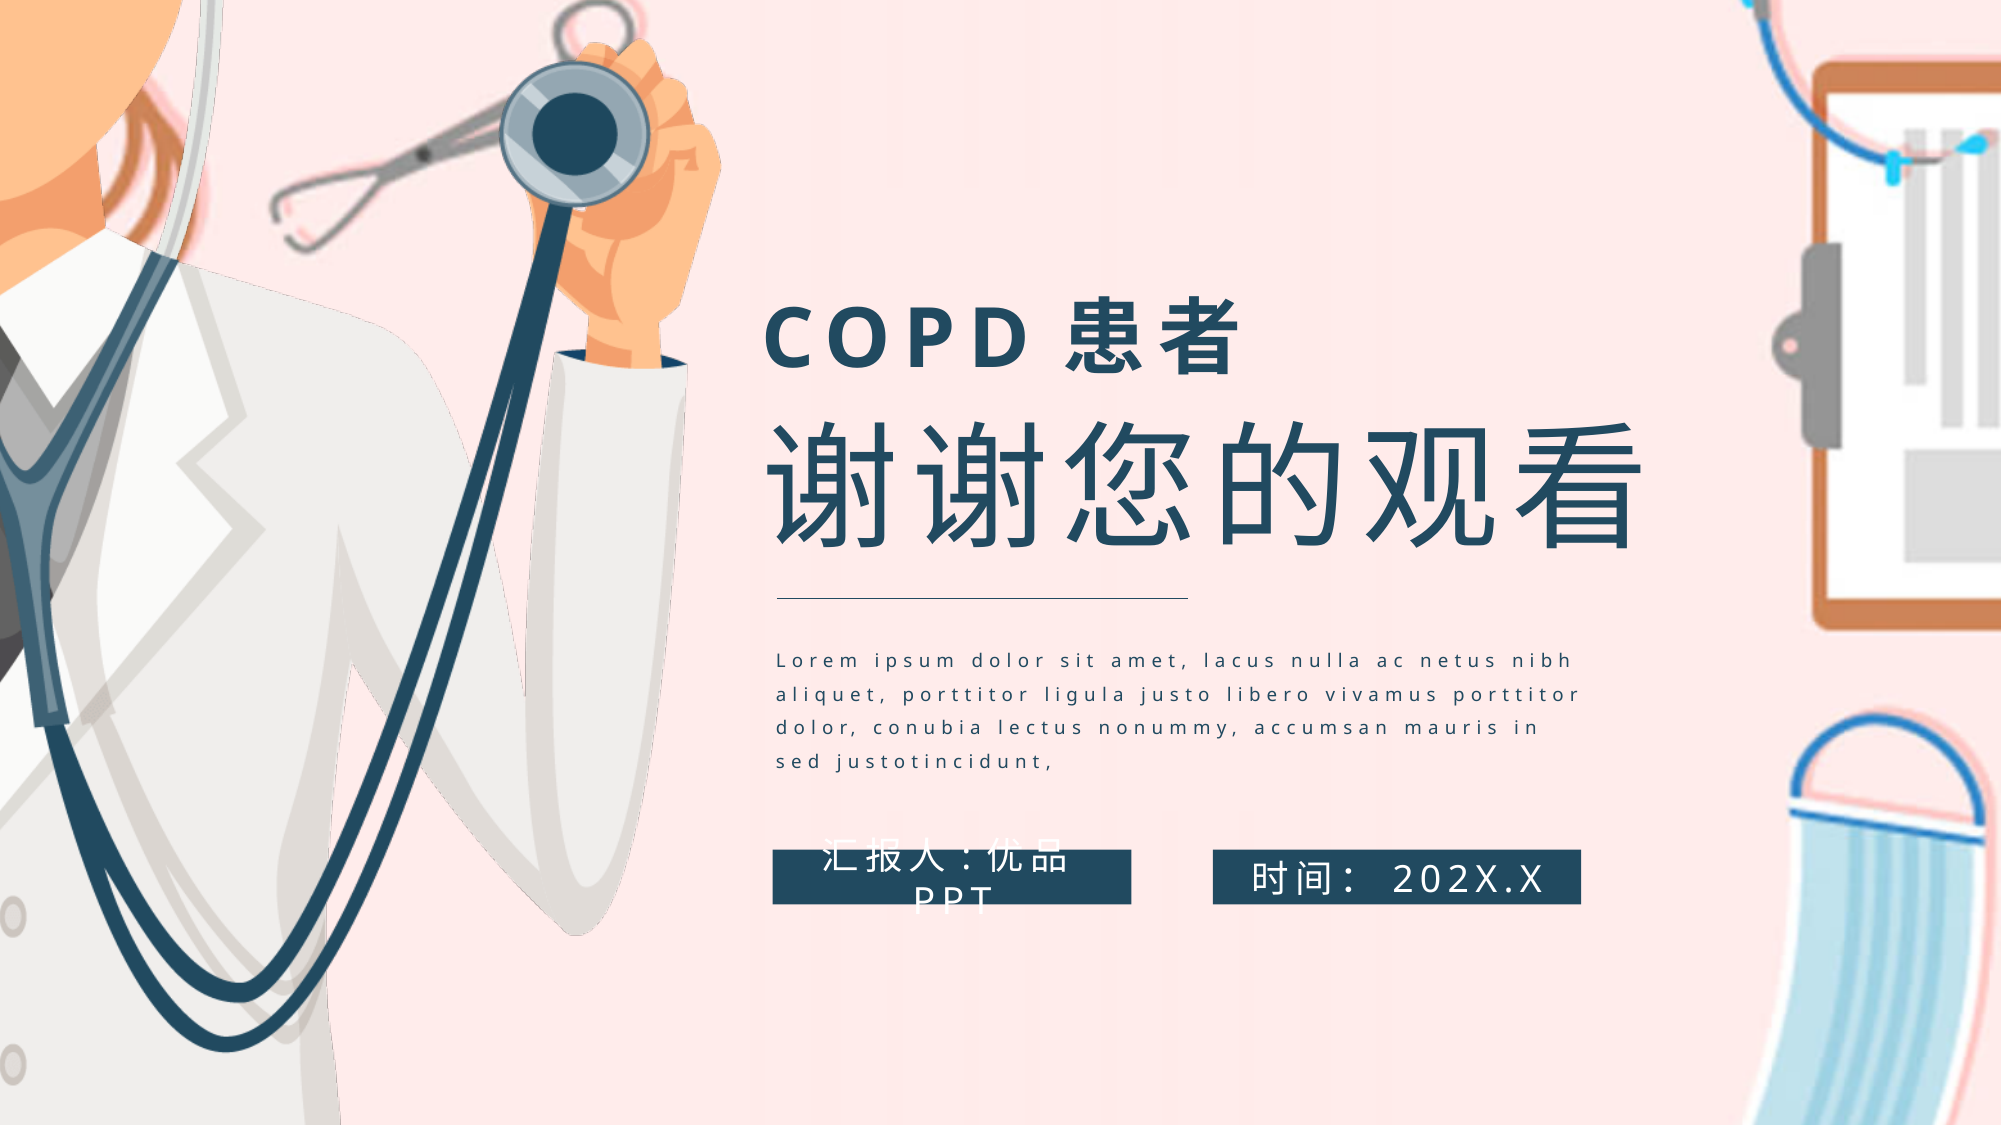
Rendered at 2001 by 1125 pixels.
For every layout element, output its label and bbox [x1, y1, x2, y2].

text_box [0, 0, 2000, 1125]
